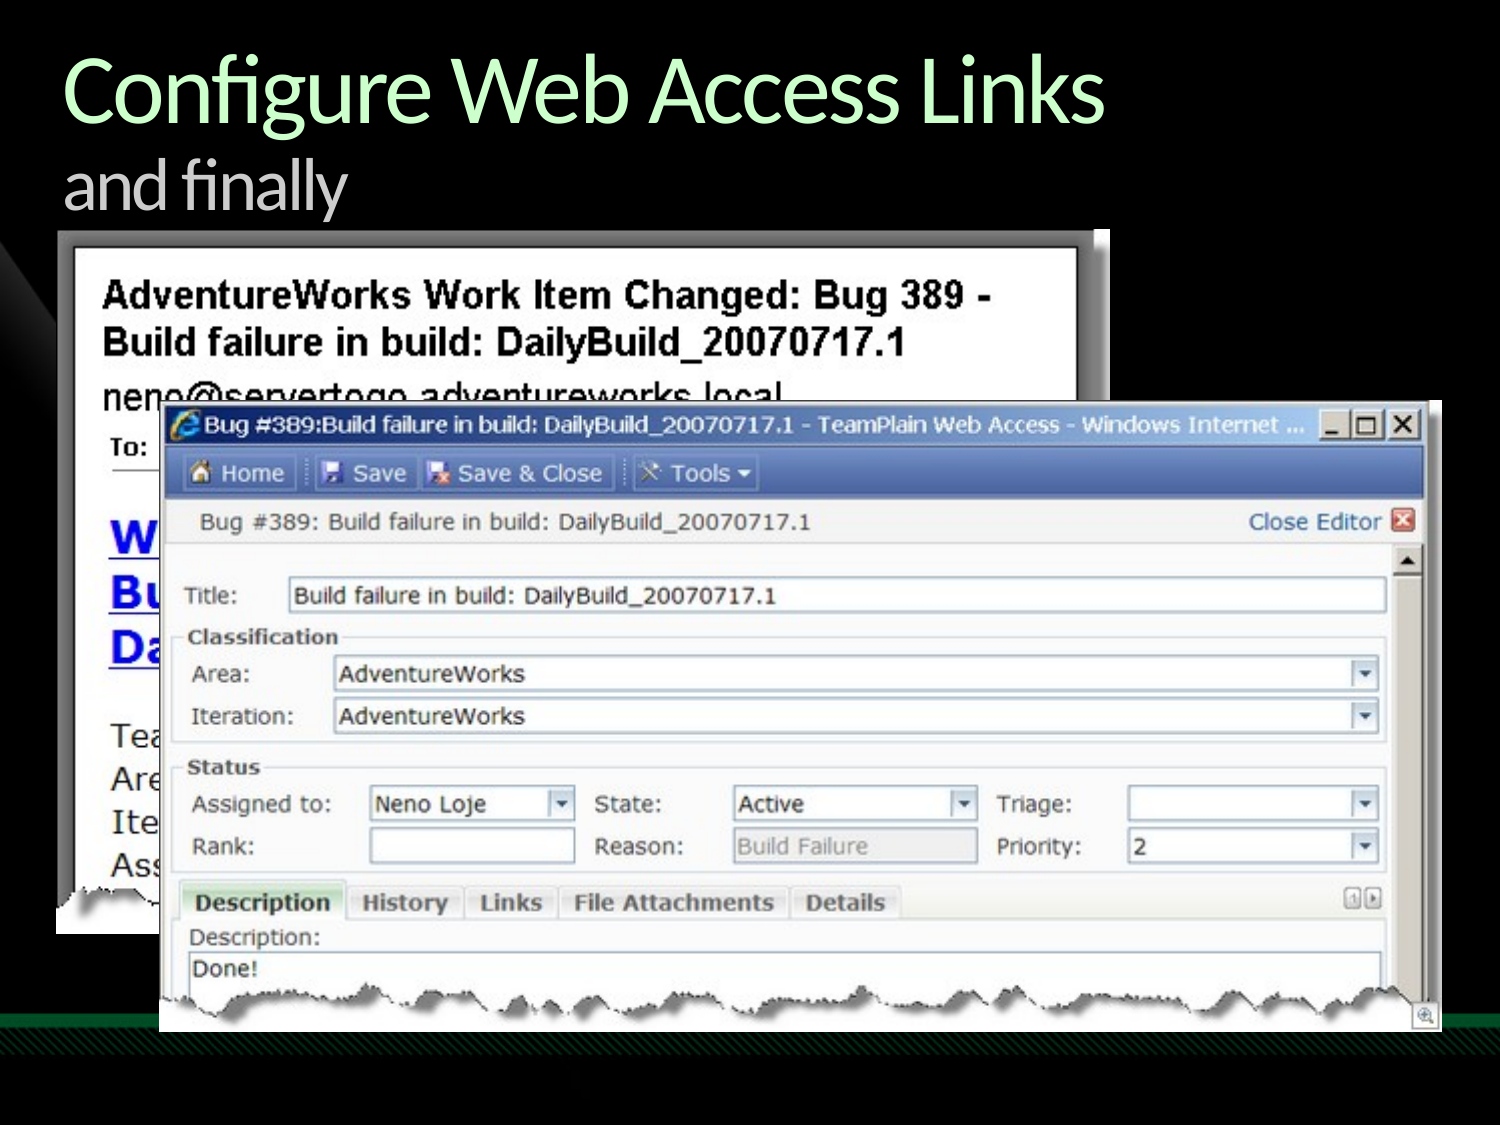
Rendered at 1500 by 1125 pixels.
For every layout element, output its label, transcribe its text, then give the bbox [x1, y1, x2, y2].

picture [0, 0, 1500, 1125]
title Configure Web Access Links and finally [62, 37, 1438, 229]
